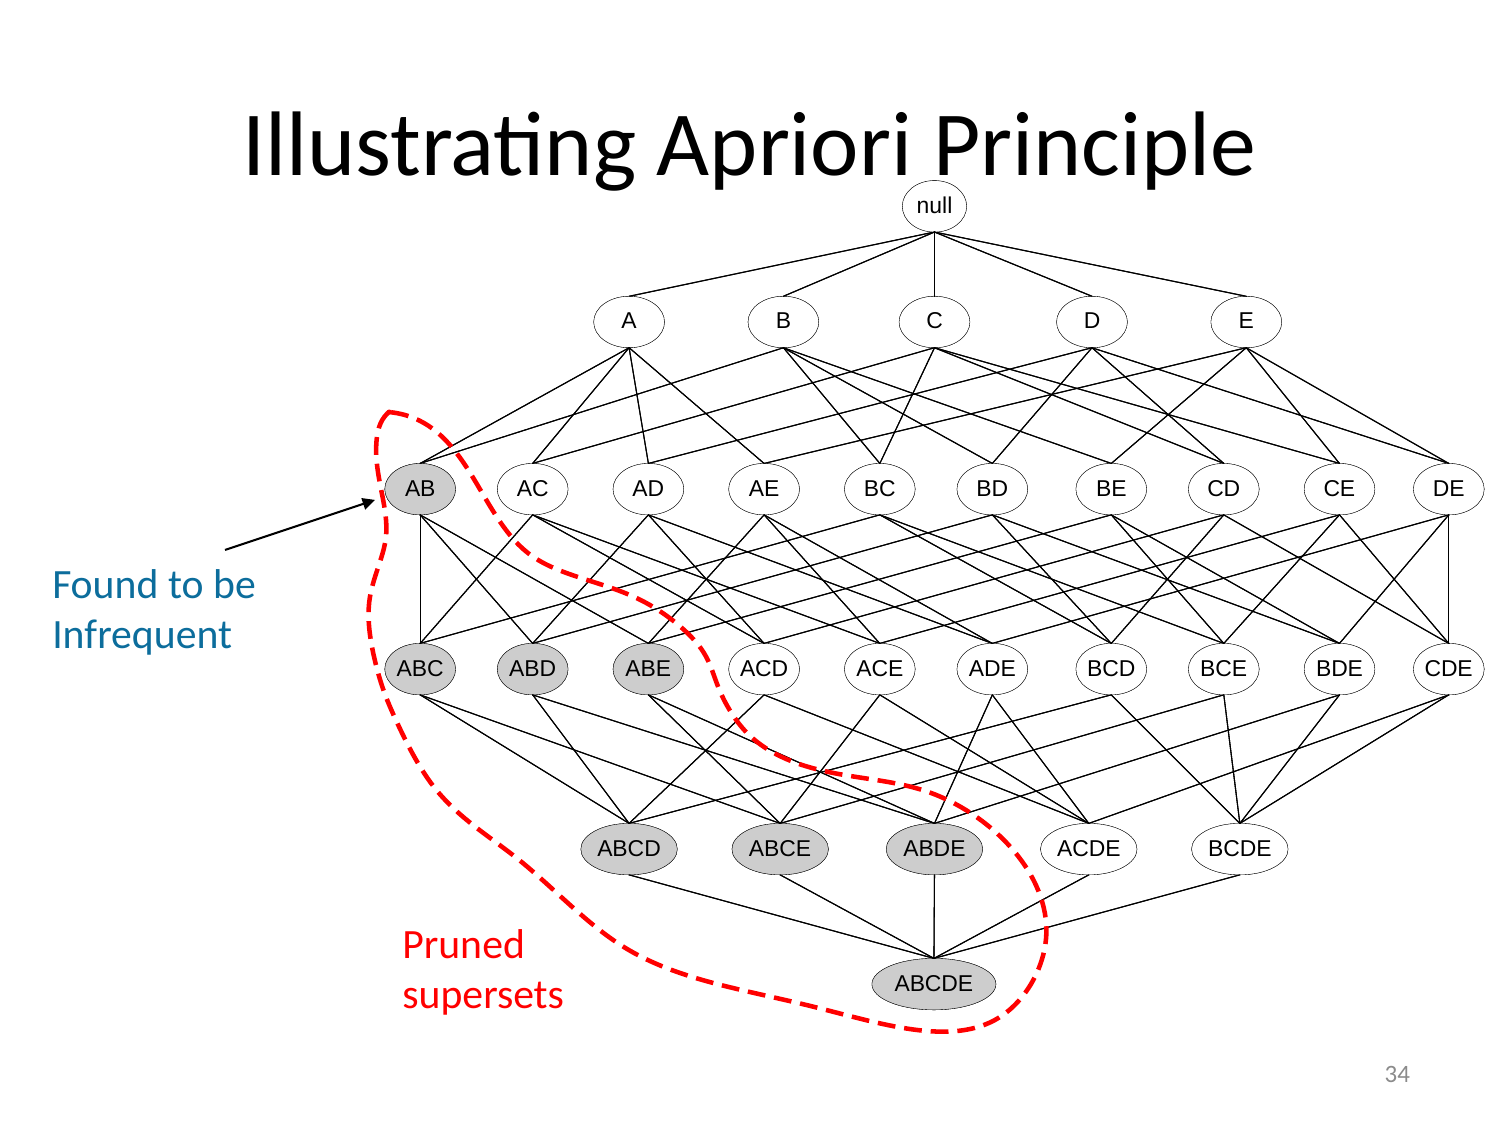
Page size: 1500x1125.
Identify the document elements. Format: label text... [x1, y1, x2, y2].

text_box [37, 178, 361, 1038]
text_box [362, 178, 1487, 1038]
slide_number 34 [1074, 1047, 1425, 1103]
title Illustrating Apriori Principle [75, 45, 1425, 177]
